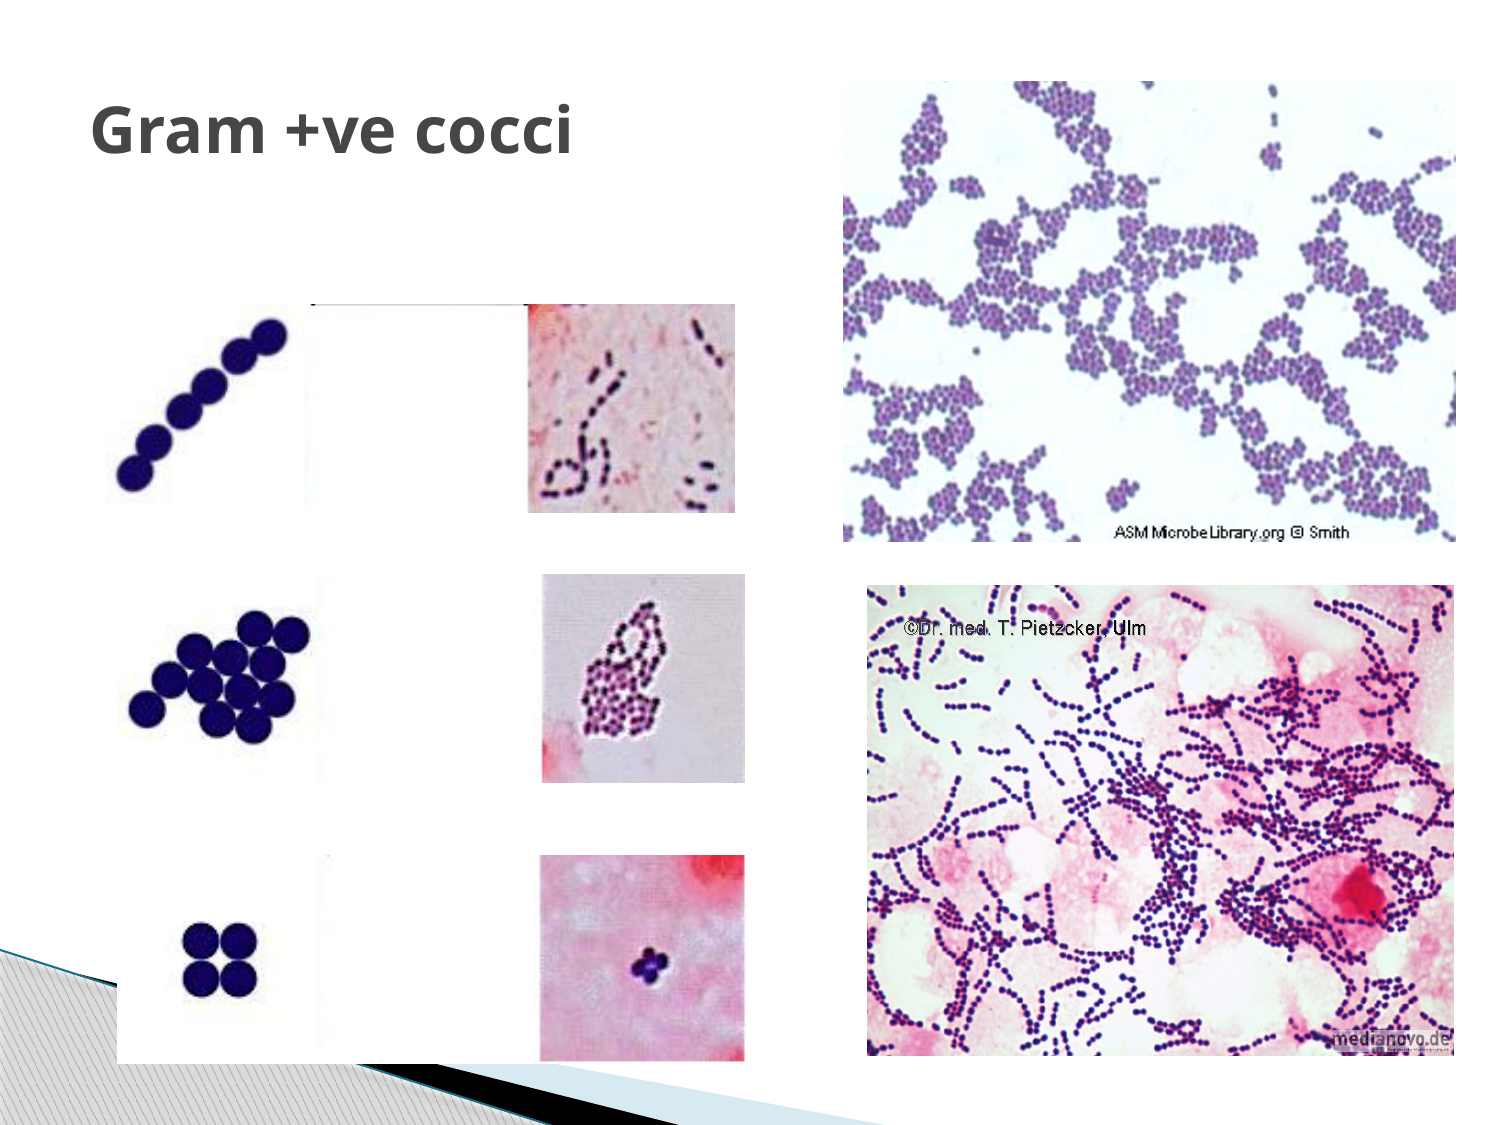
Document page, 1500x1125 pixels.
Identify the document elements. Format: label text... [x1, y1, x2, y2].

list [105, 304, 735, 514]
picture [866, 585, 1454, 1057]
title Gram +ve cocci [75, 45, 598, 211]
picture [116, 573, 745, 783]
picture [843, 81, 1456, 543]
picture [116, 855, 747, 1064]
